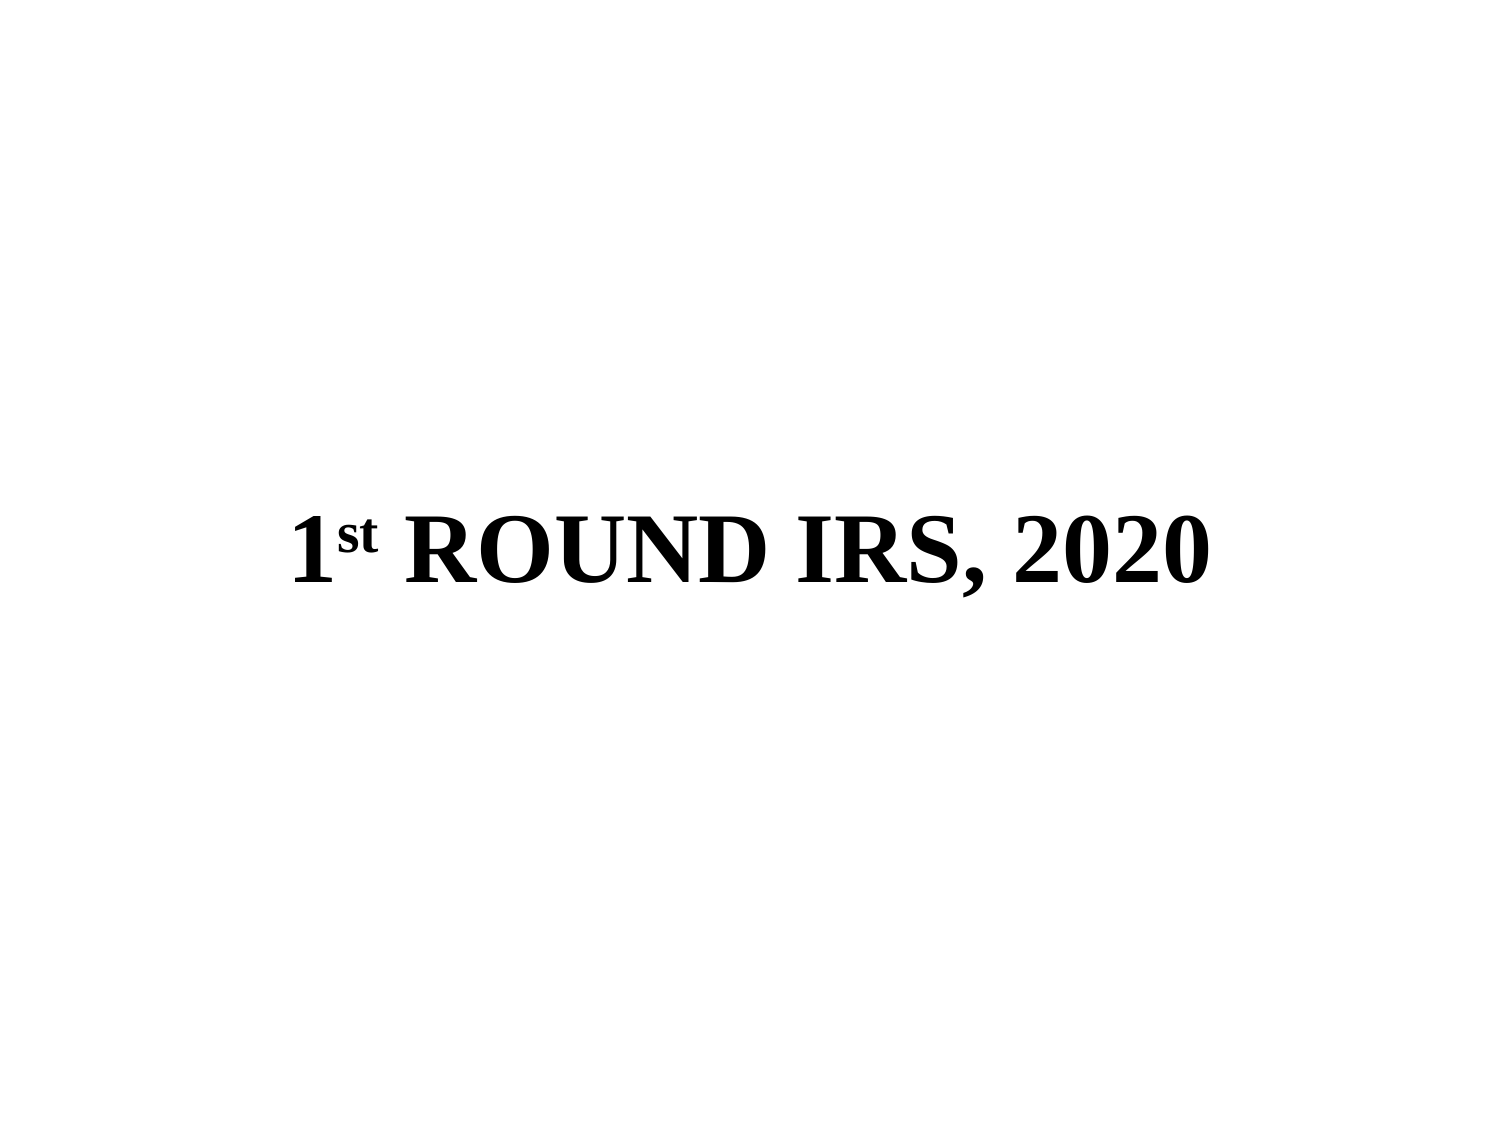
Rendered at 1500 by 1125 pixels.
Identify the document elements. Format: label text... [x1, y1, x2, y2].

text_box 1st ROUND IRS, 2020 [187, 474, 1313, 610]
